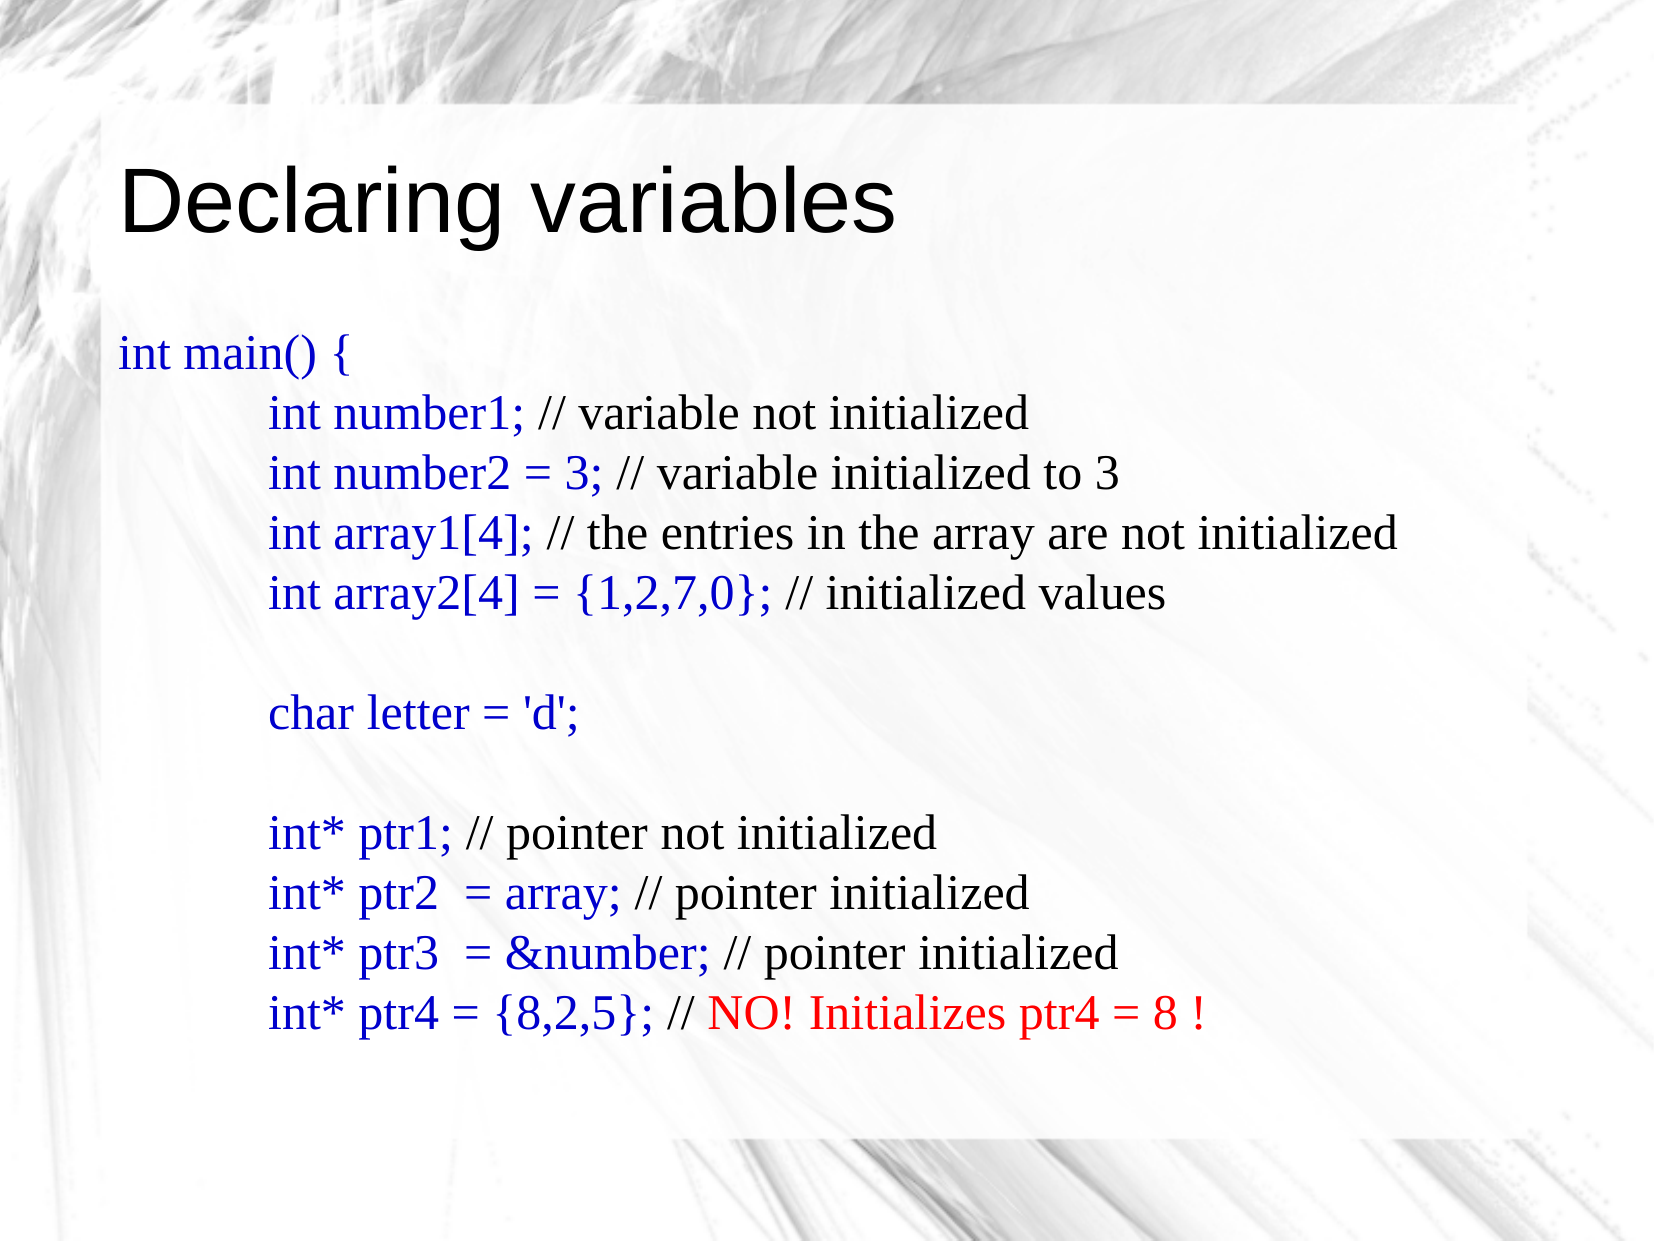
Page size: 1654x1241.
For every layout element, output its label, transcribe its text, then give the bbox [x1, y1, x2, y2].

picture [0, 0, 1654, 1241]
list int main() { int number1; // variable not initialized int number2 = 3; // variable initialized to 3 int array1[4]; // the entries in the array are not initialized int array2[4] = {1,2,7,0}; // initialized values char letter = 'd'; int* ptr1; // pointer not initialized int* ptr2 = array; // pointer initialized int* ptr3 = &number; // pointer initialized int* ptr4 = {8,2,5}; // NO! Initializes ptr4 = 8 ! [118, 319, 1571, 1109]
title Declaring variables [118, 112, 1506, 281]
